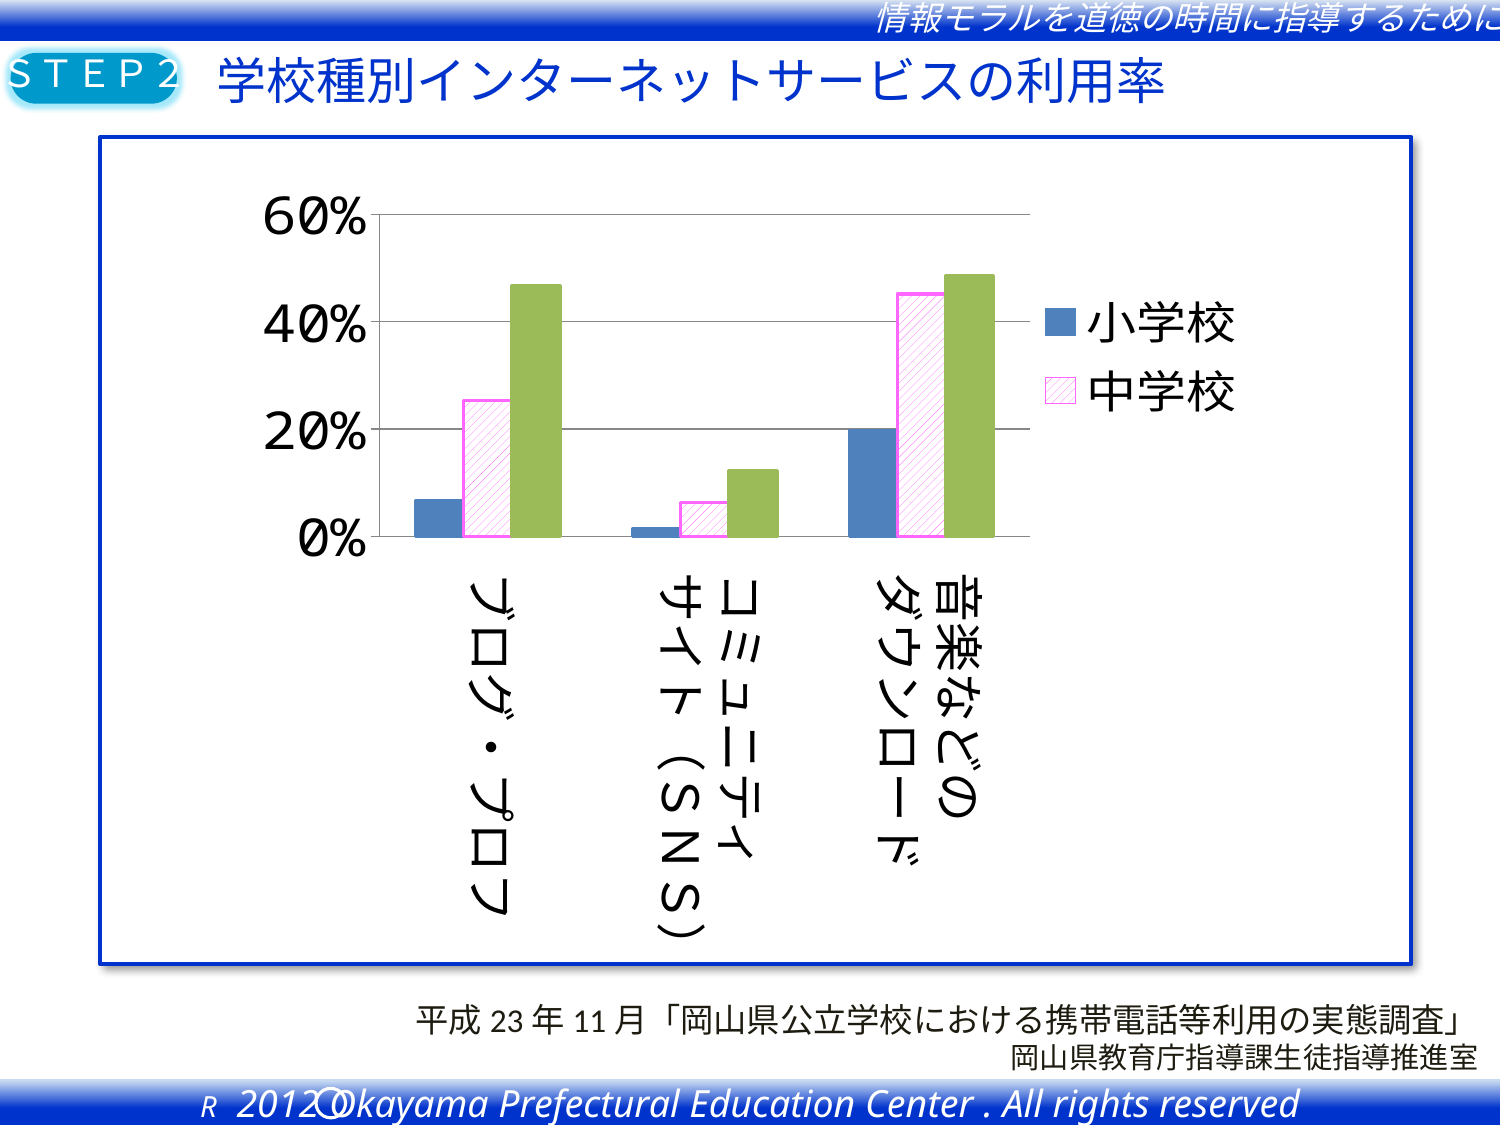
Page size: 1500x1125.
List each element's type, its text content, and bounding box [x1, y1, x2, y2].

text_box 音楽などの ダウンロード [846, 581, 999, 927]
text_box 学校種別インターネットサービスの利用率 [201, 42, 1181, 118]
text_box ブログ・プロフ [438, 581, 530, 927]
text_box コミュニティ サイト（ＳＮＳ） [628, 581, 781, 1007]
text_box [98, 135, 1413, 966]
chart [216, 178, 1338, 573]
text_box 平成23年11月「岡山県公立学校における携帯電話等利用の実態調査」 岡山県教育庁指導課生徒指導推進室 [400, 991, 1494, 1082]
